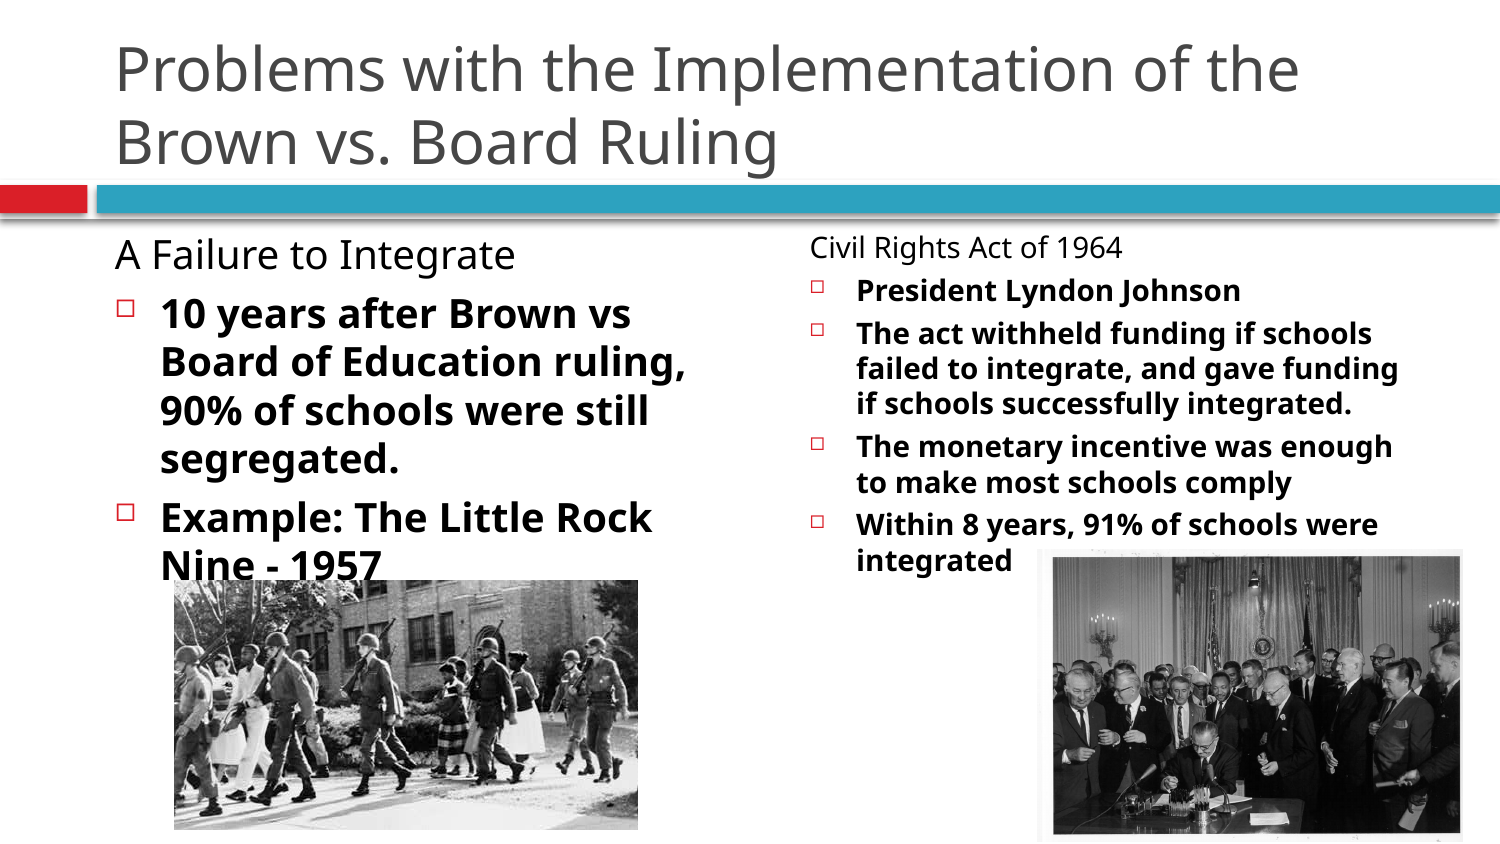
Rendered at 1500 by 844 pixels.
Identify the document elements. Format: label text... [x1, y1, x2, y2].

list Civil Rights Act of 1964 President Lyndon Johnson The act withheld funding if schools failed to integrate, and gave funding if schools successfully integrated. The monetary incentive was enough to make most schools comply Within 8 years, 91% of schools were integrated [794, 221, 1433, 597]
list A Failure to Integrate 10 years after Brown vs Board of Education ruling, 90% of schools were still segregated. Example: The Little Rock Nine - 1957 [99, 221, 738, 597]
title Problems with the Implementation of the Brown vs. Board Ruling [99, 19, 1438, 185]
picture [174, 580, 638, 830]
picture [1037, 548, 1463, 842]
